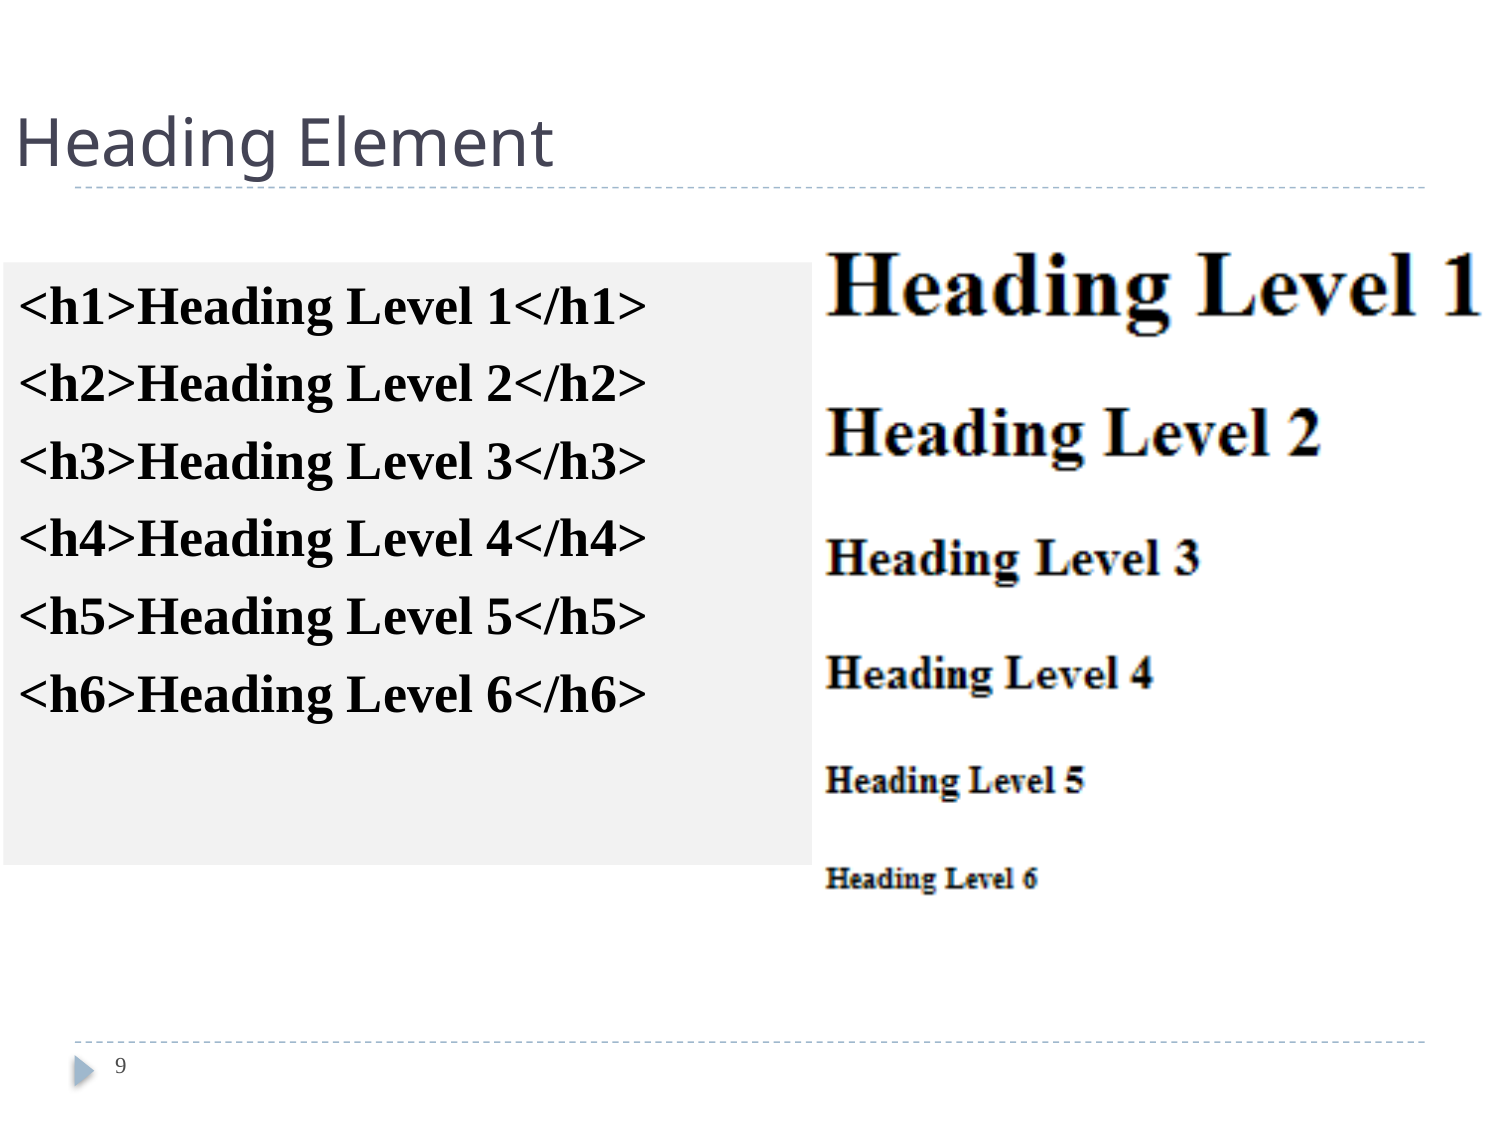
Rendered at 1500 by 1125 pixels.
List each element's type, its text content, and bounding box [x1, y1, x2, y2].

picture [811, 224, 1500, 988]
title Heading Element [0, 94, 1461, 188]
list <h1>Heading Level 1</h1> <h2>Heading Level 2</h2> <h3>Heading Level 3</h3> <h4>Heading Level 4</h4> <h5>Heading Level 5</h5> <h6>Heading Level 6</h6> [3, 262, 805, 865]
slide_number 9 [100, 1042, 426, 1103]
